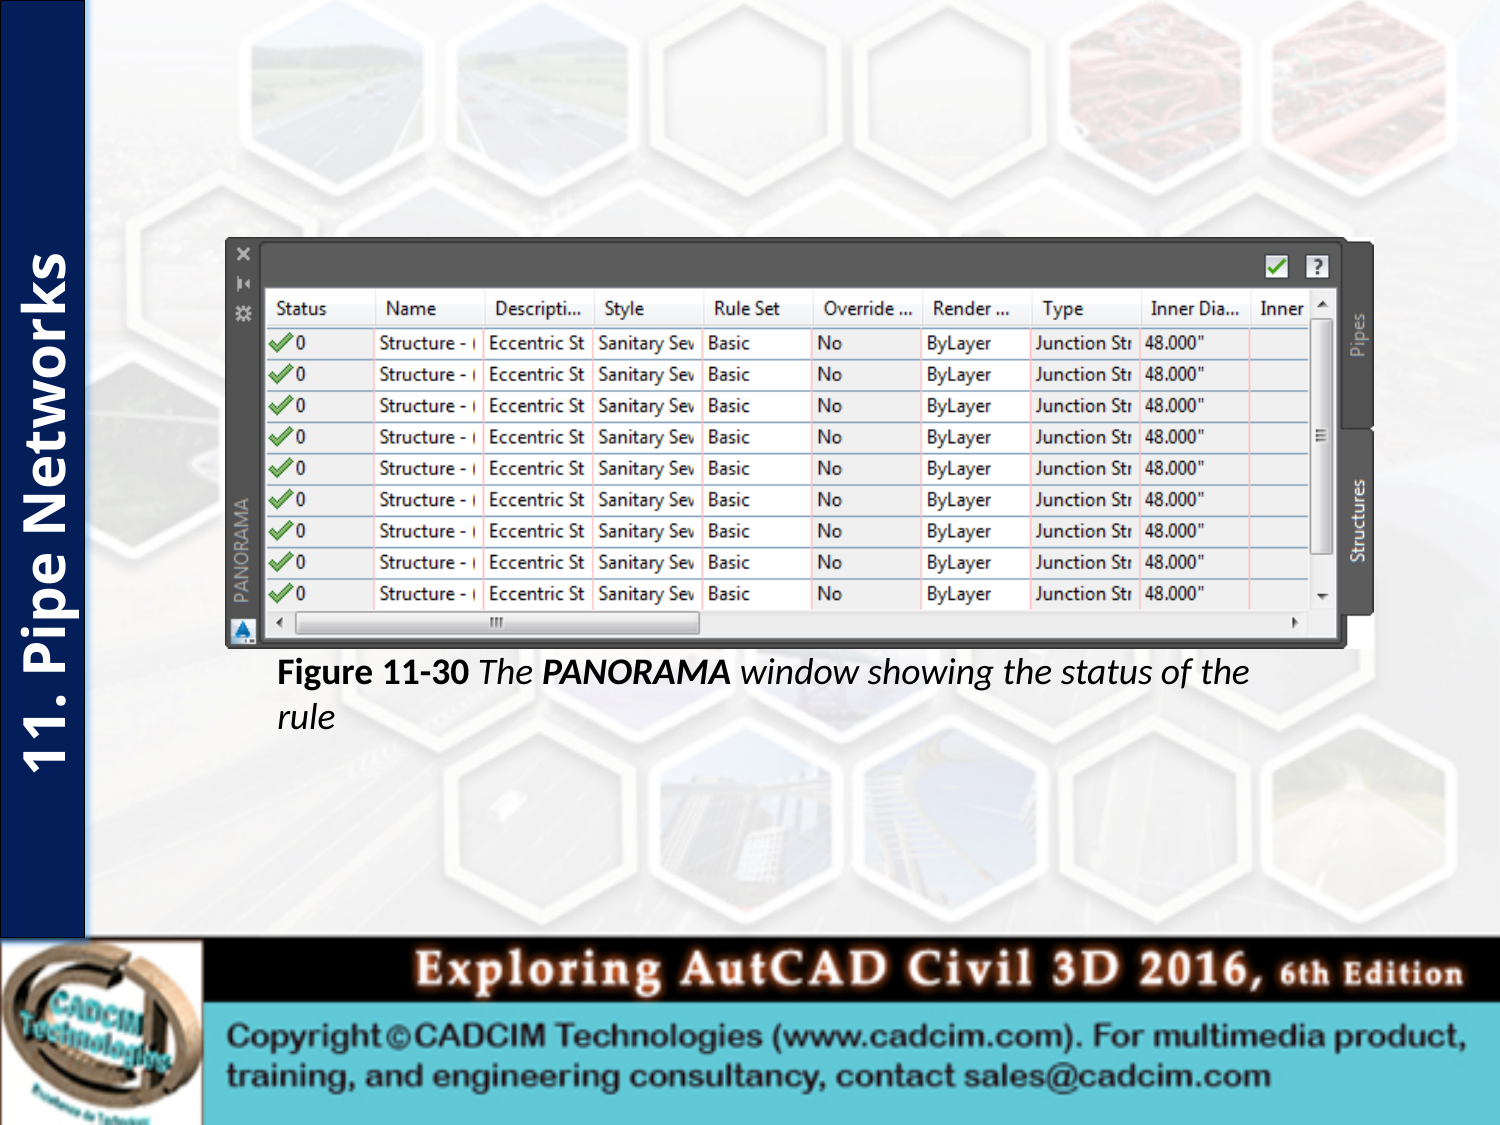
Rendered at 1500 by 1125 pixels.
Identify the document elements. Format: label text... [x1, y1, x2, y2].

picture [0, 0, 1500, 1125]
text_box Figure 11-30 The PANORAMA window showing the status of the rule [262, 649, 1325, 745]
